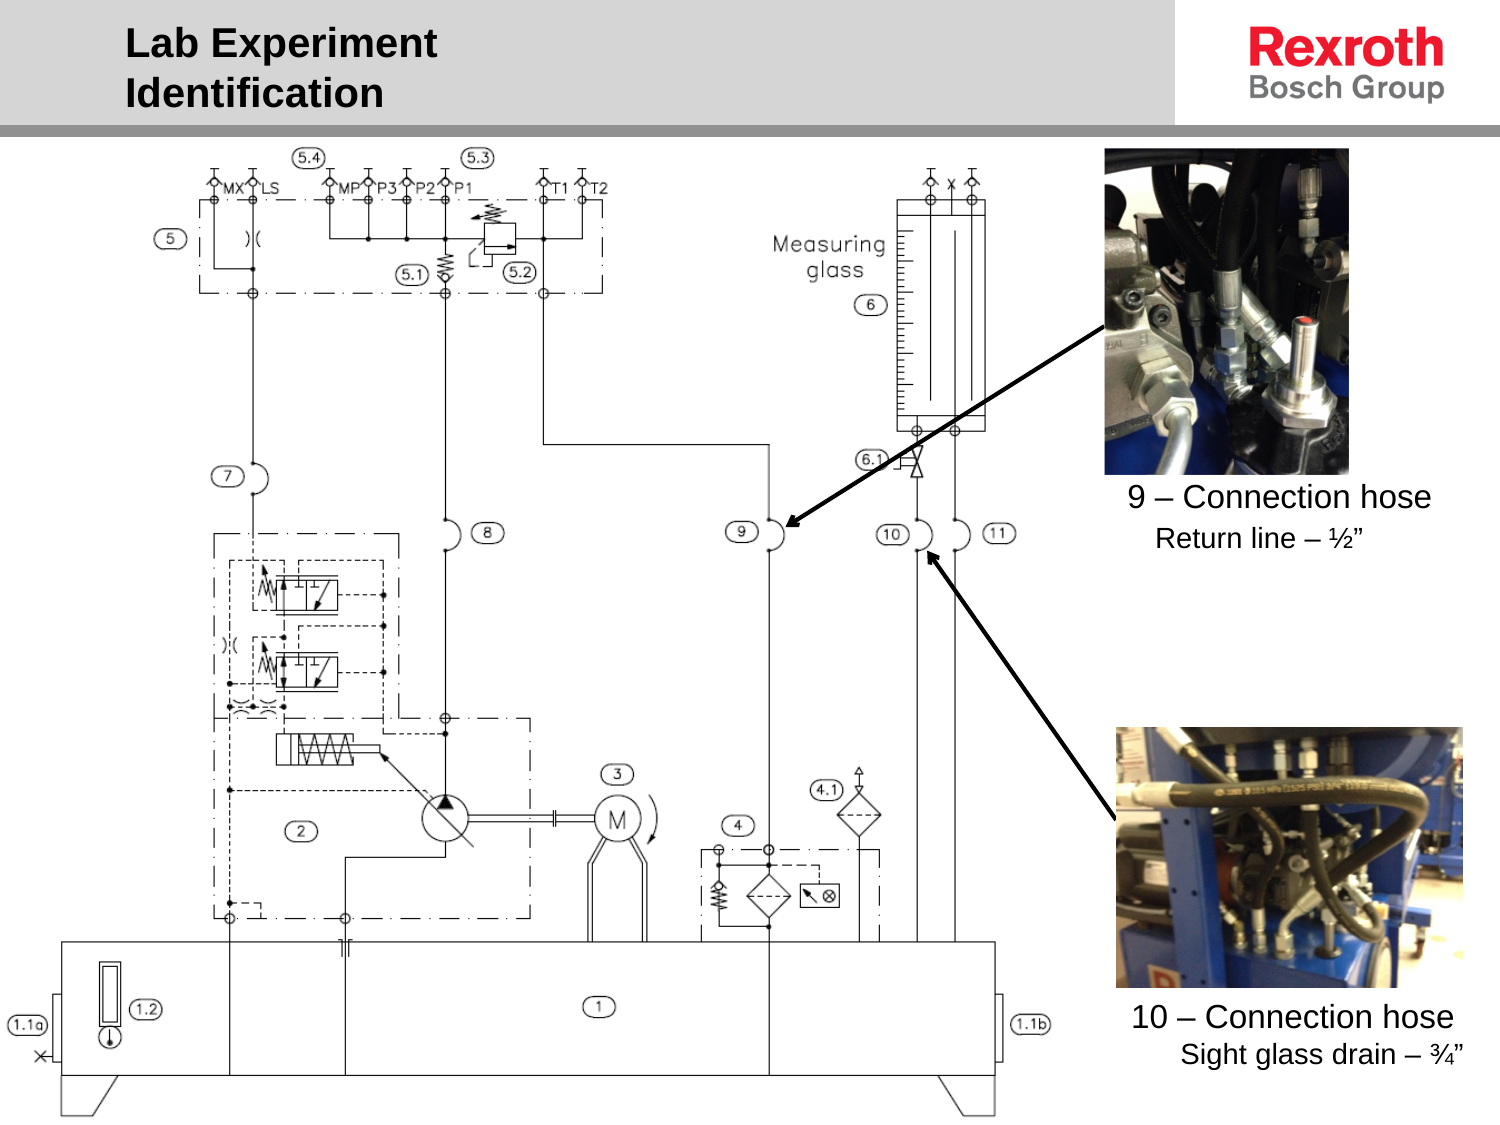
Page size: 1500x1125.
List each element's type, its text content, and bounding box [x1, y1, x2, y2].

title Lab Experiment Identification [124, 12, 1176, 113]
text_box 10 – Connection hose Sight glass drain – ¾” [1116, 987, 1500, 1078]
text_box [785, 325, 1105, 528]
picture [1115, 727, 1463, 988]
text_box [926, 550, 1117, 821]
picture [1224, 0, 1492, 117]
text_box 9 – Connection hose Return line – ½” [1112, 467, 1448, 563]
picture [0, 137, 1058, 1125]
picture [1063, 149, 1390, 475]
